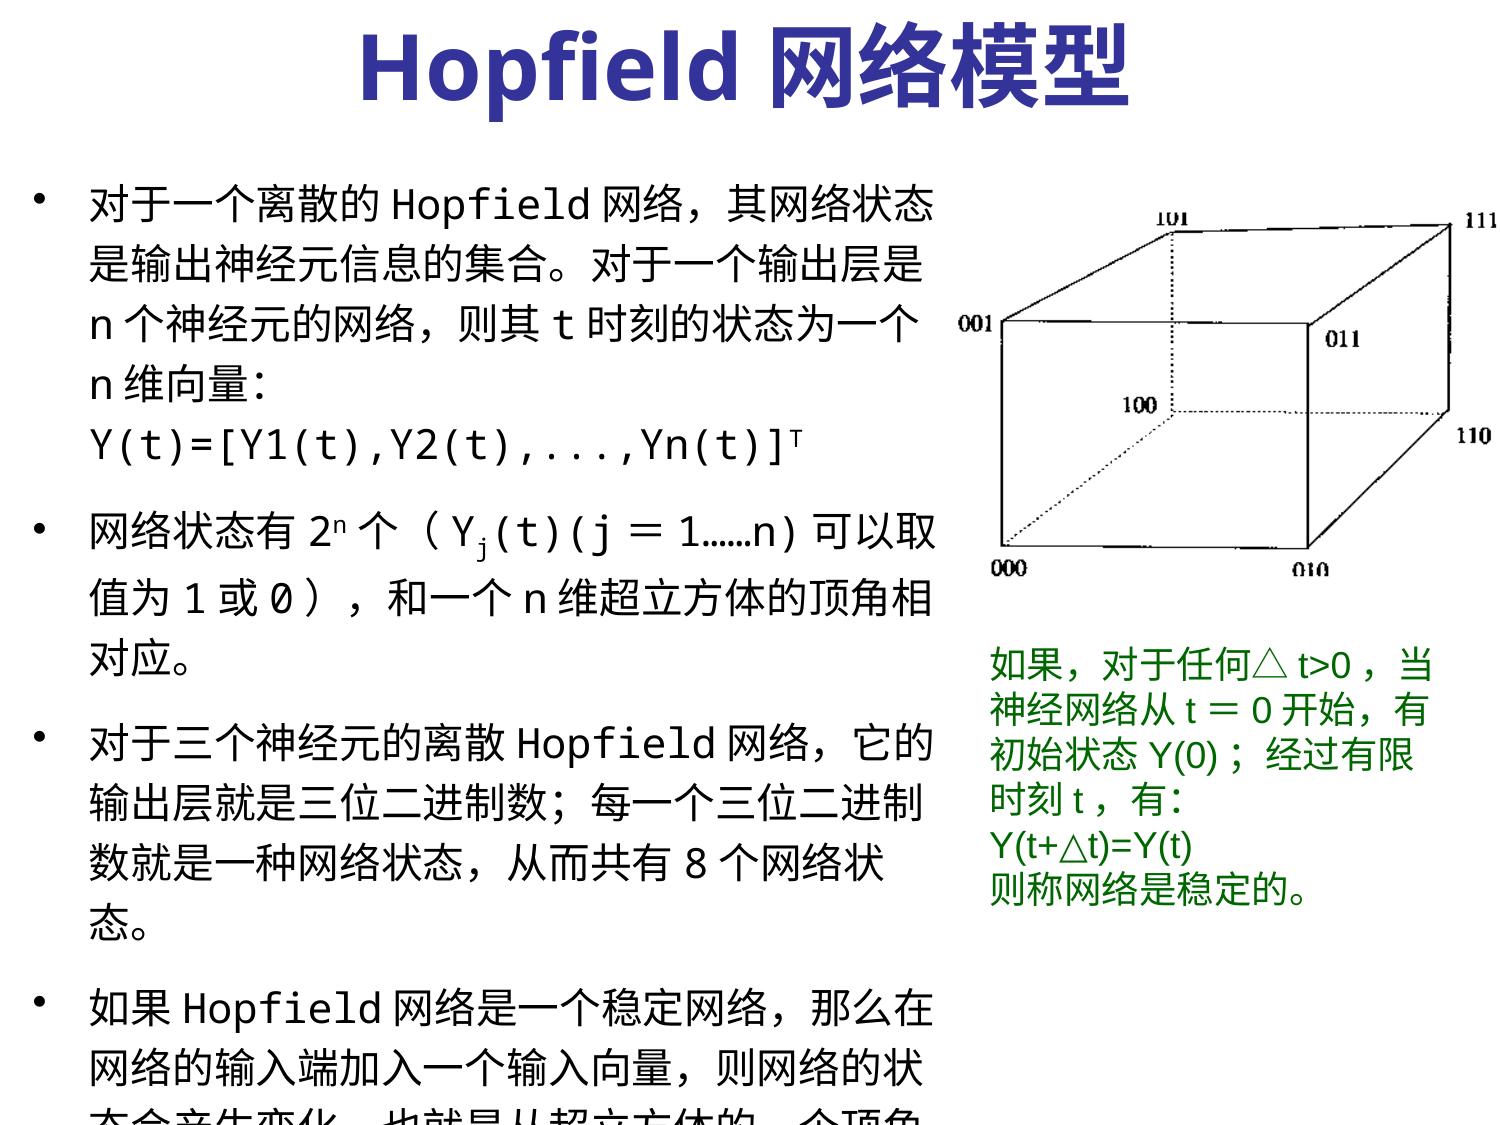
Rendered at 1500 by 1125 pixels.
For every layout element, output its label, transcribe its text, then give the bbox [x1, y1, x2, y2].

text_box Hopfield网络模型 [129, 1, 1359, 127]
list 对于一个离散的Hopfield网络，其网络状态是输出神经元信息的集合。对于一个输出层是n个神经元的网络，则其t时刻的状态为一个n维向量： Y(t)=[Y1(t),Y2(t),...,Yn(t)]T 网络状态有2n个（Yj(t)(j＝1……n)可以取值为1或0），和一个n维超立方体的顶角相对应。 对于三个神经元的离散Hopfield网络，它的输出层就是三位二进制数；每一个三位二进制数就是一种网络状态，从而共有8个网络状态。 如果Hopfield网络是一个稳定网络，那么在网络的输入端加入一个输入向量，则网络的状态会产生变化，也就是从超立方体的一个顶角转移向另一个顶角，并且最终稳定于一个特定的顶角。 [17, 160, 953, 1094]
text_box 如果，对于任何△t>0，当神经网络从t＝0开始，有初始状态Y(0)；经过有限时刻t，有： Y(t+△t)=Y(t) 则称网络是稳定的。 [974, 633, 1459, 918]
picture [952, 196, 1500, 585]
